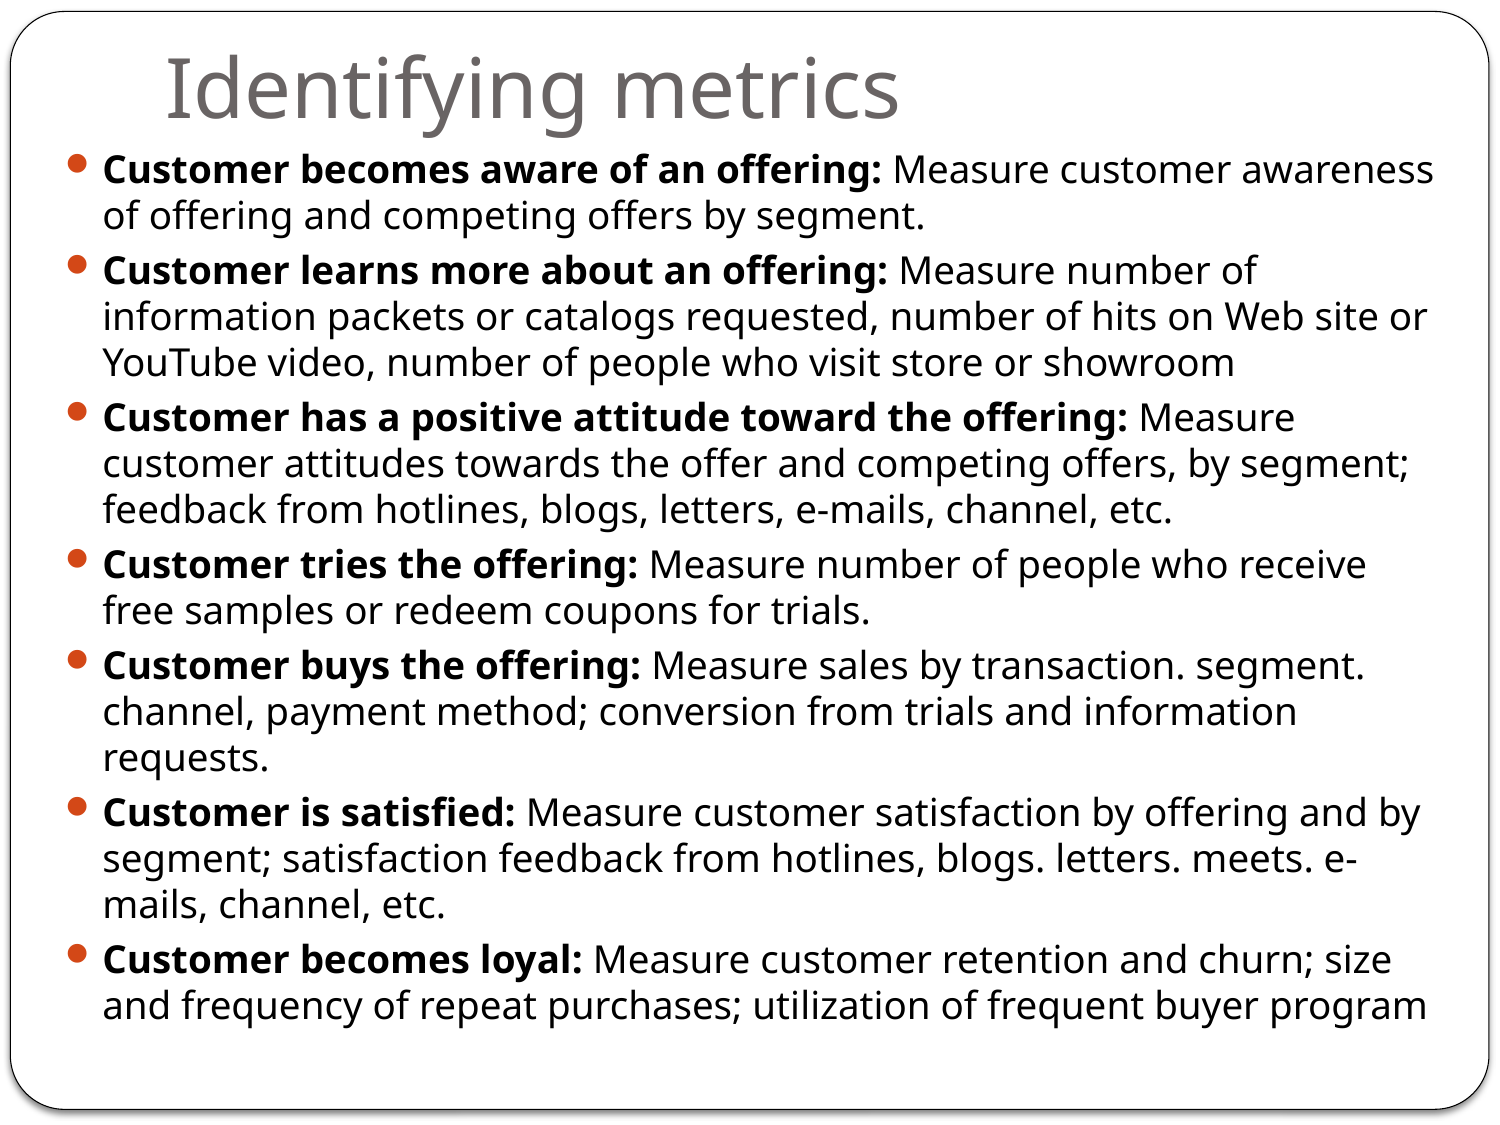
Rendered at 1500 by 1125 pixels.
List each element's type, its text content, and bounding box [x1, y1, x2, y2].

list Customer becomes aware of an offering: Measure customer awareness of offering and competing offers by segment. Customer learns more about an offering: Measure number of information packets or catalogs requested, number of hits on Web site or YouTube video, number of people who visit store or showroom Customer has a positive attitude toward the offering: Measure customer attitudes towards the offer and competing offers, by segment; feedback from hotlines, blogs, letters, e-mails, channel, etc. Customer tries the offering: Measure number of people who receive free samples or redeem coupons for trials. Customer buys the offering: Measure sales by transaction. segment. channel, payment method; conversion from trials and information requests. Customer is satisfied: Measure customer satisfaction by offering and by segment; satisfaction feedback from hotlines, blogs. letters. meets. e-mails, channel, etc. Customer becomes loyal: Measure customer retention and churn; size and frequency of repeat purchases; utilization of frequent buyer program [49, 137, 1451, 1076]
title Identifying metrics [149, 44, 1426, 137]
